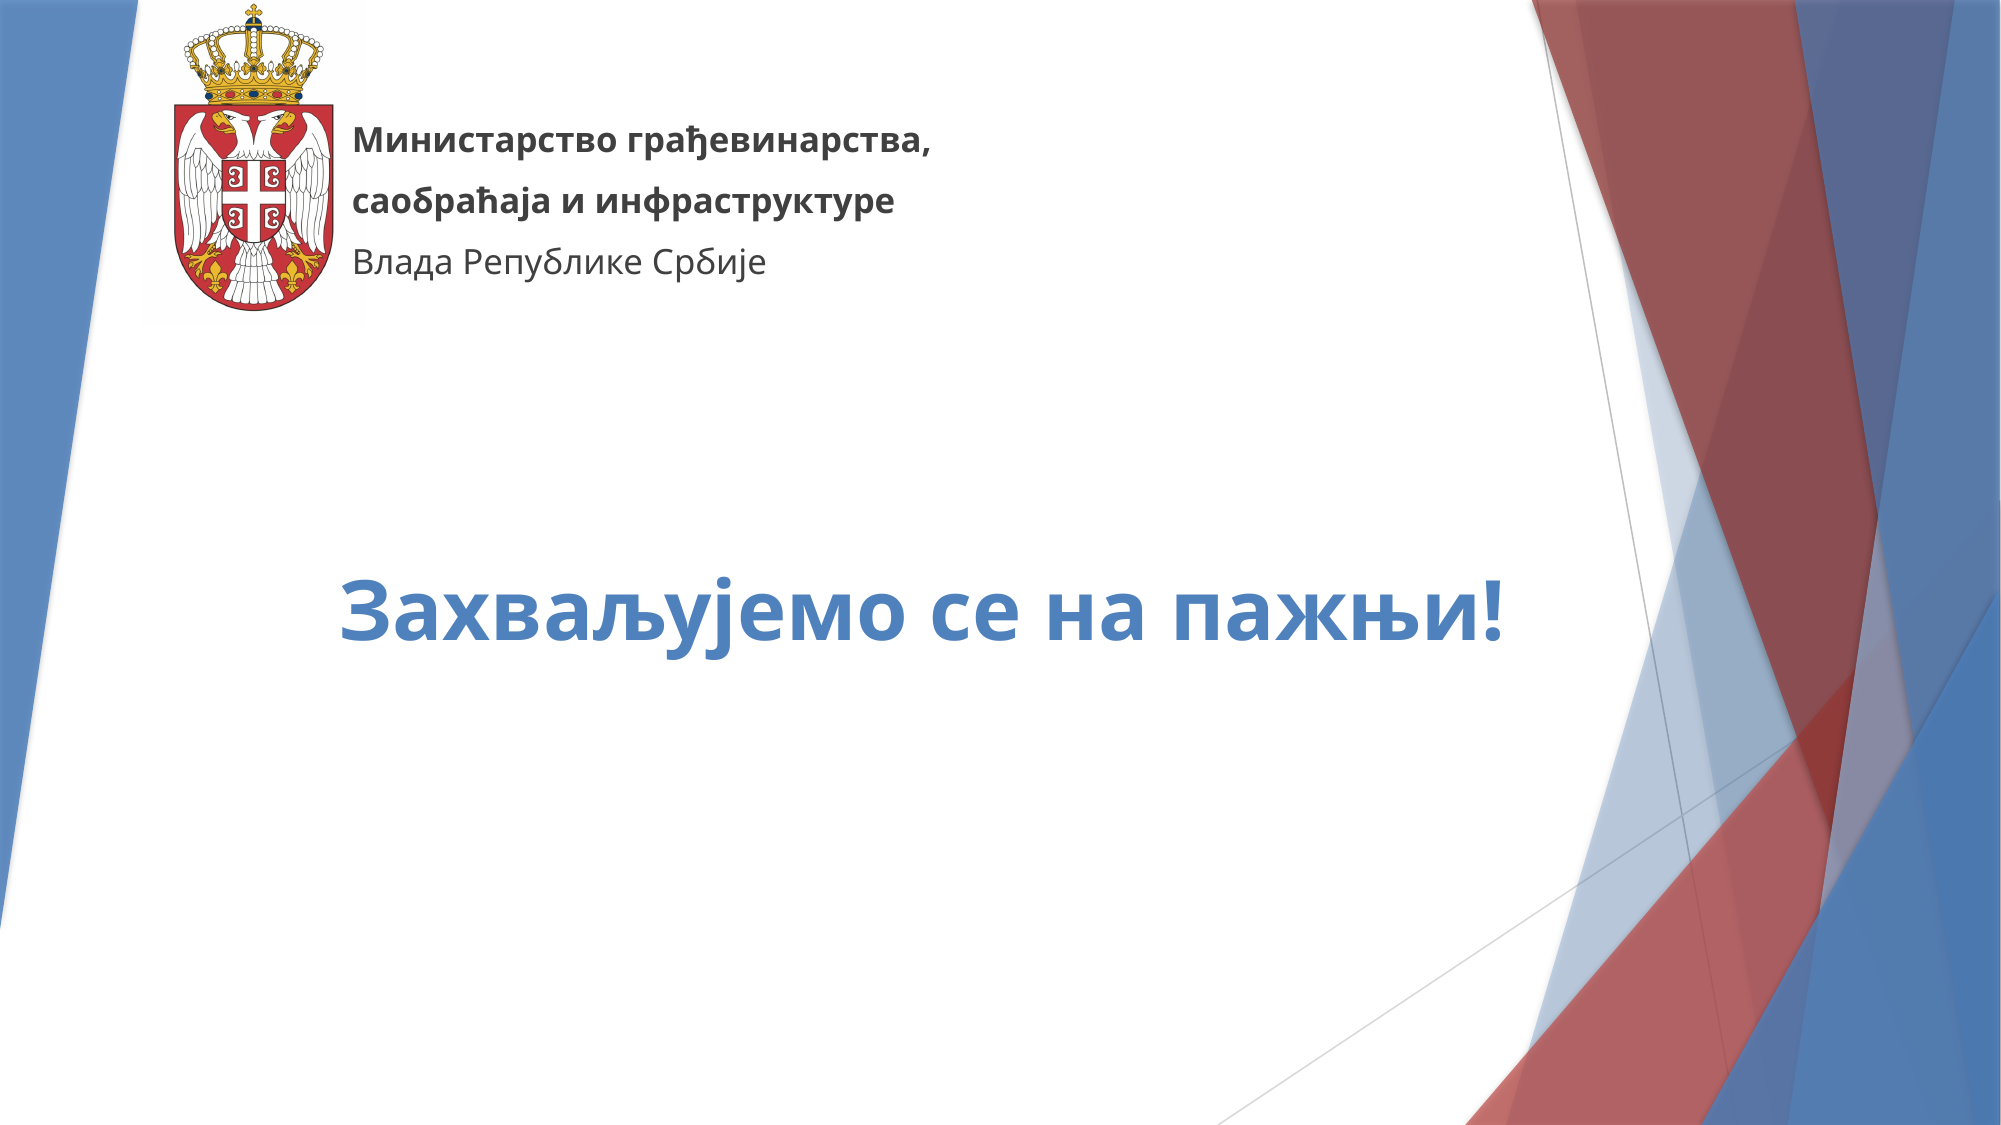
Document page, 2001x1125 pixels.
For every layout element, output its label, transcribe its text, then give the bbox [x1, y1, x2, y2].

text_box Министарство грађевинарства, саобраћаја и инфраструктуре Влада Републике Србије [370, 109, 1611, 290]
picture [141, 0, 366, 327]
title Захваљујемо се на пажњи! [247, 394, 1522, 665]
